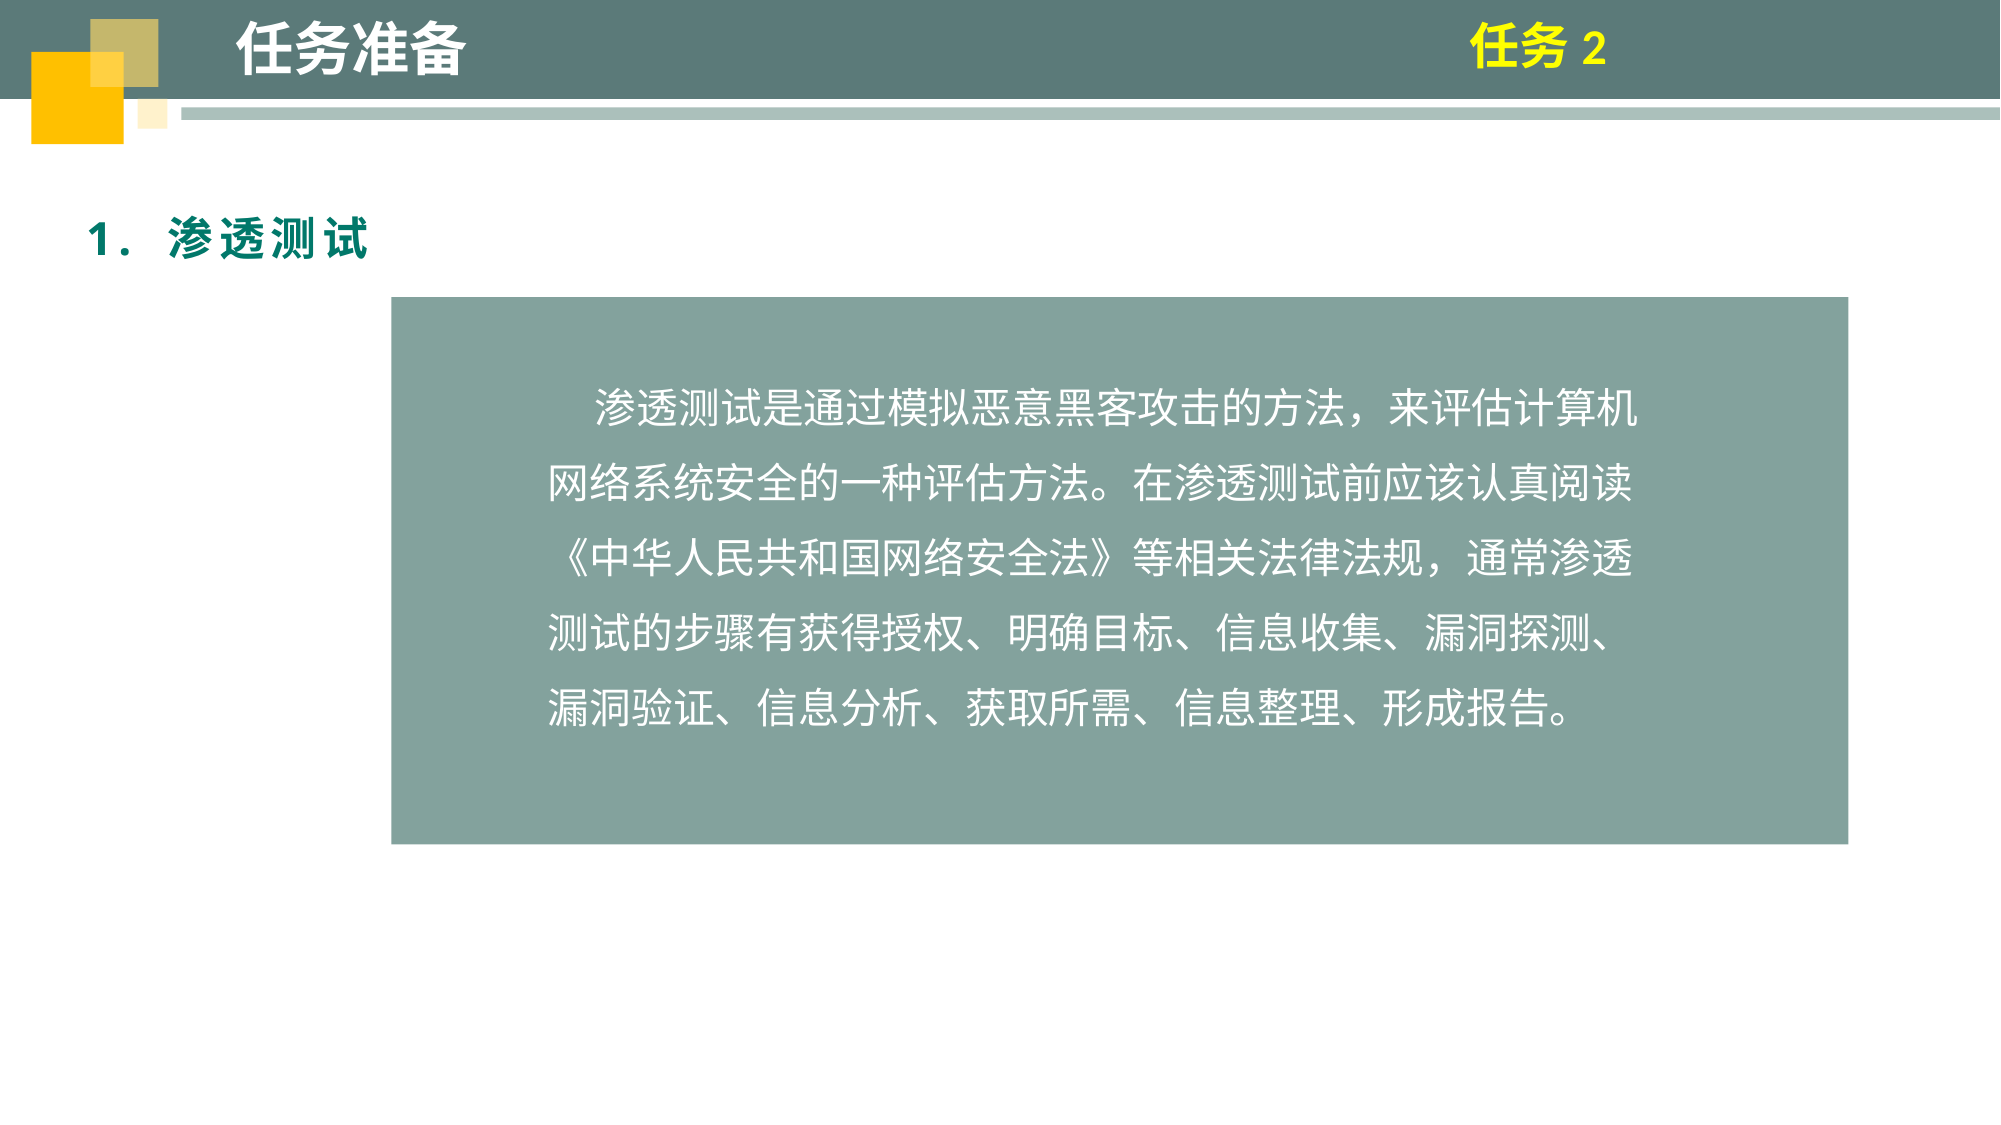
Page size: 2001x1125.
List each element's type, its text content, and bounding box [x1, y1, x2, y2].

text_box 1. 渗透测试 [71, 202, 787, 273]
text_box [0, 0, 2000, 145]
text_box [391, 297, 1849, 845]
